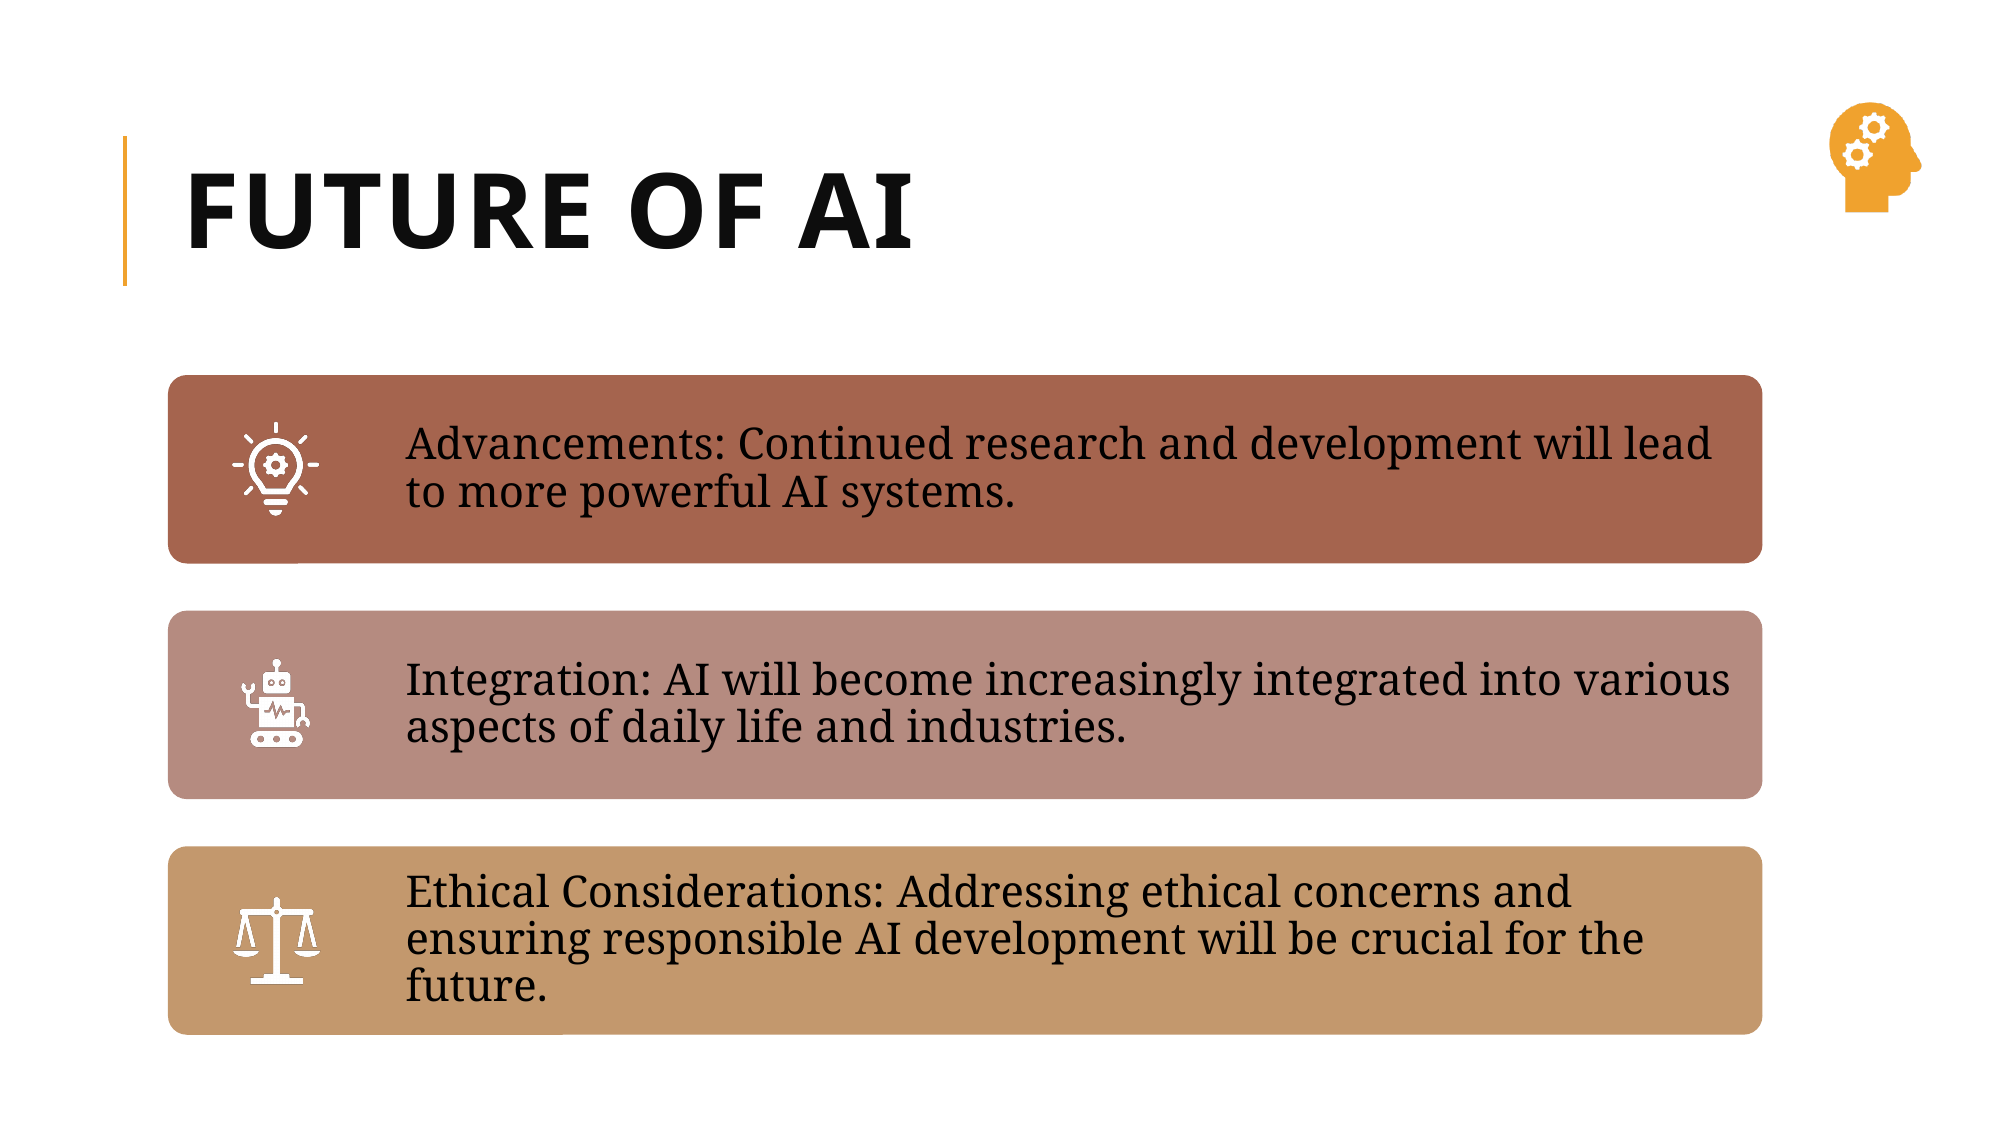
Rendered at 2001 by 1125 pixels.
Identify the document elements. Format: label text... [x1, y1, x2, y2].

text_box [167, 374, 1763, 1036]
picture [1811, 95, 1939, 224]
title Future of AI [168, 96, 1763, 342]
